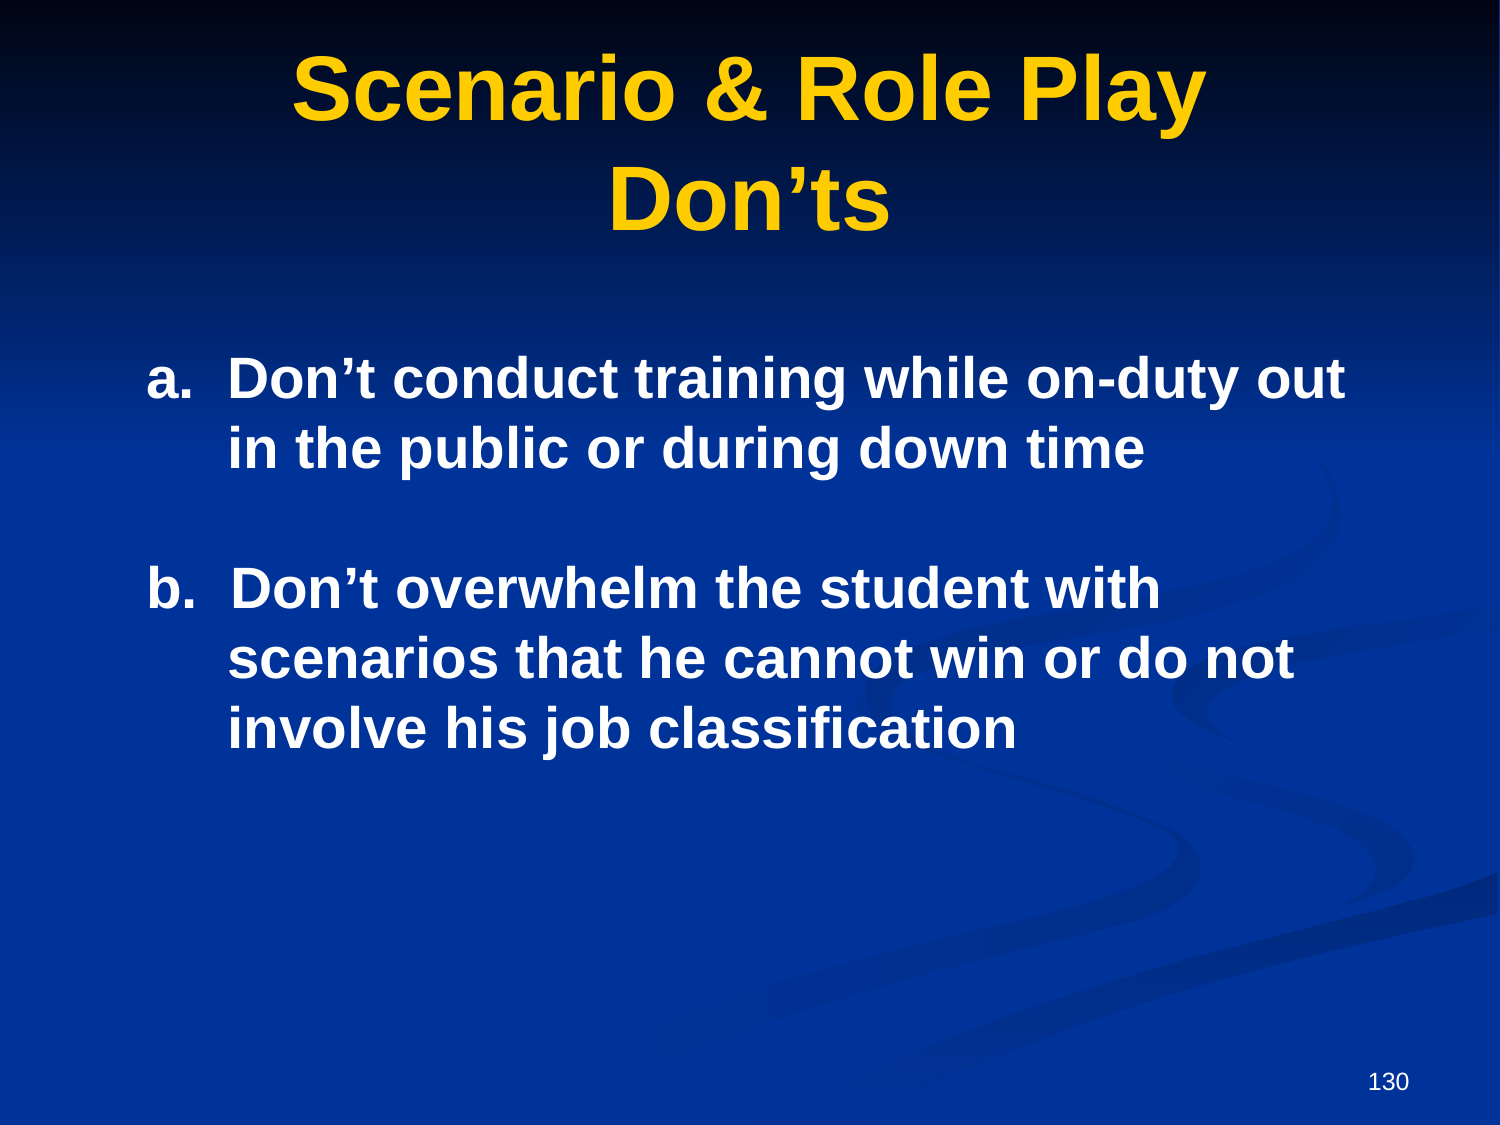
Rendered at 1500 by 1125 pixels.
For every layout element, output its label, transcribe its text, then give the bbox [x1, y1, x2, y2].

list a. Don’t conduct training while on-duty out in the public or during down time b. Don’t overwhelm the student with scenarios that he cannot win or do not involve his job classification [74, 262, 1426, 1006]
slide_number 130 [1074, 1024, 1426, 1104]
title Scenario & Role Play Don’ts [74, 44, 1426, 233]
